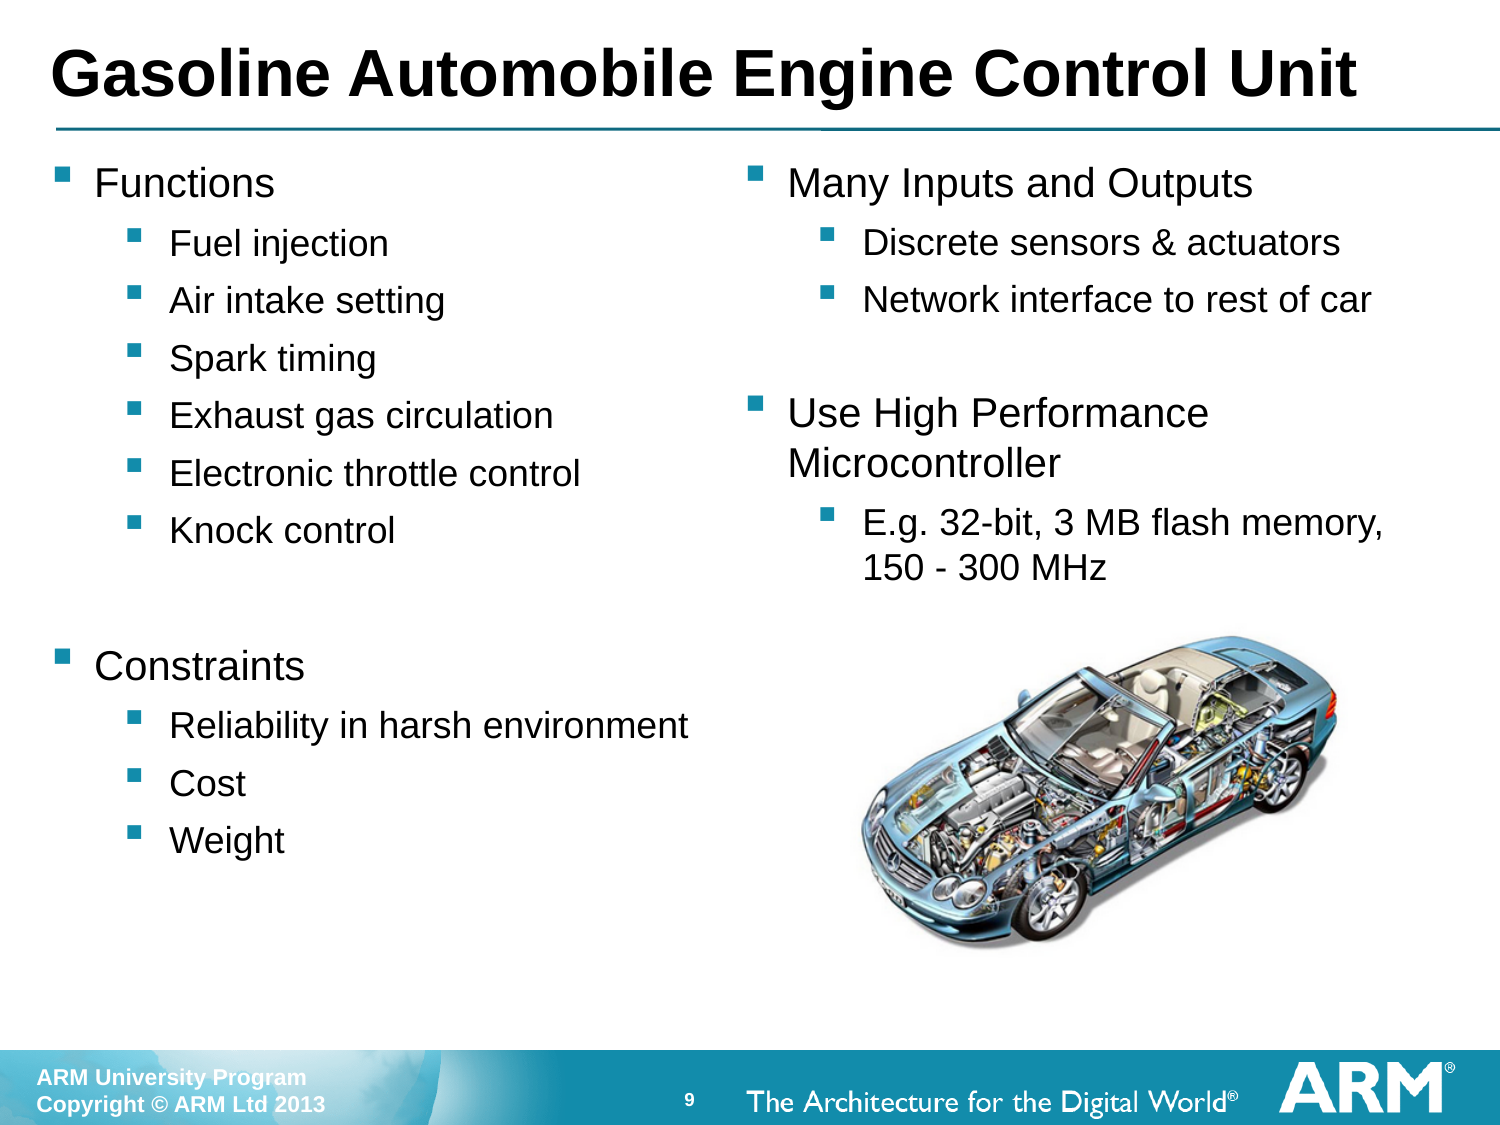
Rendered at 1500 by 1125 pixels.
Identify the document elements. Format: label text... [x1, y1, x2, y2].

list Functions Fuel injection Air intake setting Spark timing Exhaust gas circulation Electronic throttle control Knock control Constraints Reliability in harsh environment Cost Weight [35, 148, 829, 978]
title Gasoline Automobile Engine Control Unit [35, 1, 1476, 139]
picture [0, 617, 1500, 1125]
text_box Many Inputs and Outputs Discrete sensors & actuators Network interface to rest of car Use High Performance Microcontroller E.g. 32-bit, 3 MB flash memory, 150 - 300 MHz [728, 147, 1457, 619]
